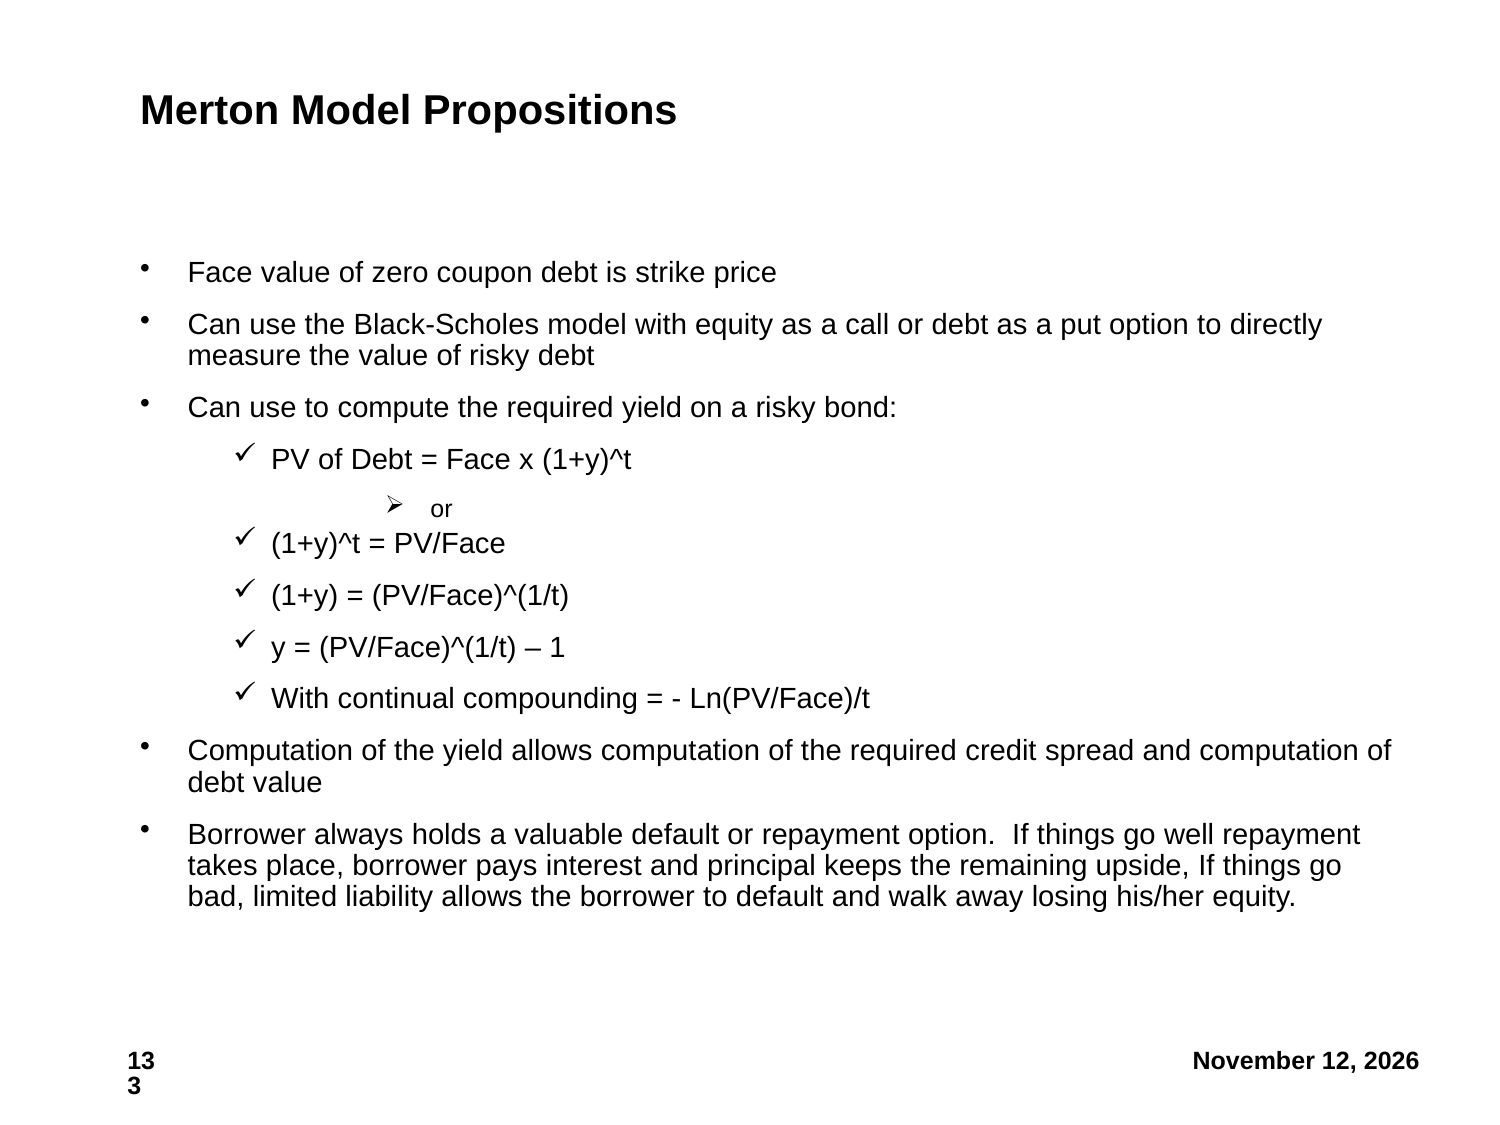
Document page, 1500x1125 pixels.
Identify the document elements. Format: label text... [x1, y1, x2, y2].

list Face value of zero coupon debt is strike price Can use the Black-Scholes model with equity as a call or debt as a put option to directly measure the value of risky debt Can use to compute the required yield on a risky bond: PV of Debt = Face x (1+y)^t or (1+y)^t = PV/Face (1+y) = (PV/Face)^(1/t) y = (PV/Face)^(1/t) – 1 With continual compounding = - Ln(PV/Face)/t Computation of the yield allows computation of the required credit spread and computation of debt value Borrower always holds a valuable default or repayment option. If things go well repayment takes place, borrower pays interest and principal keeps the remaining upside, If things go bad, limited liability allows the borrower to default and walk away losing his/her equity. [124, 249, 1413, 1001]
title Merton Model Propositions [124, 74, 1376, 226]
